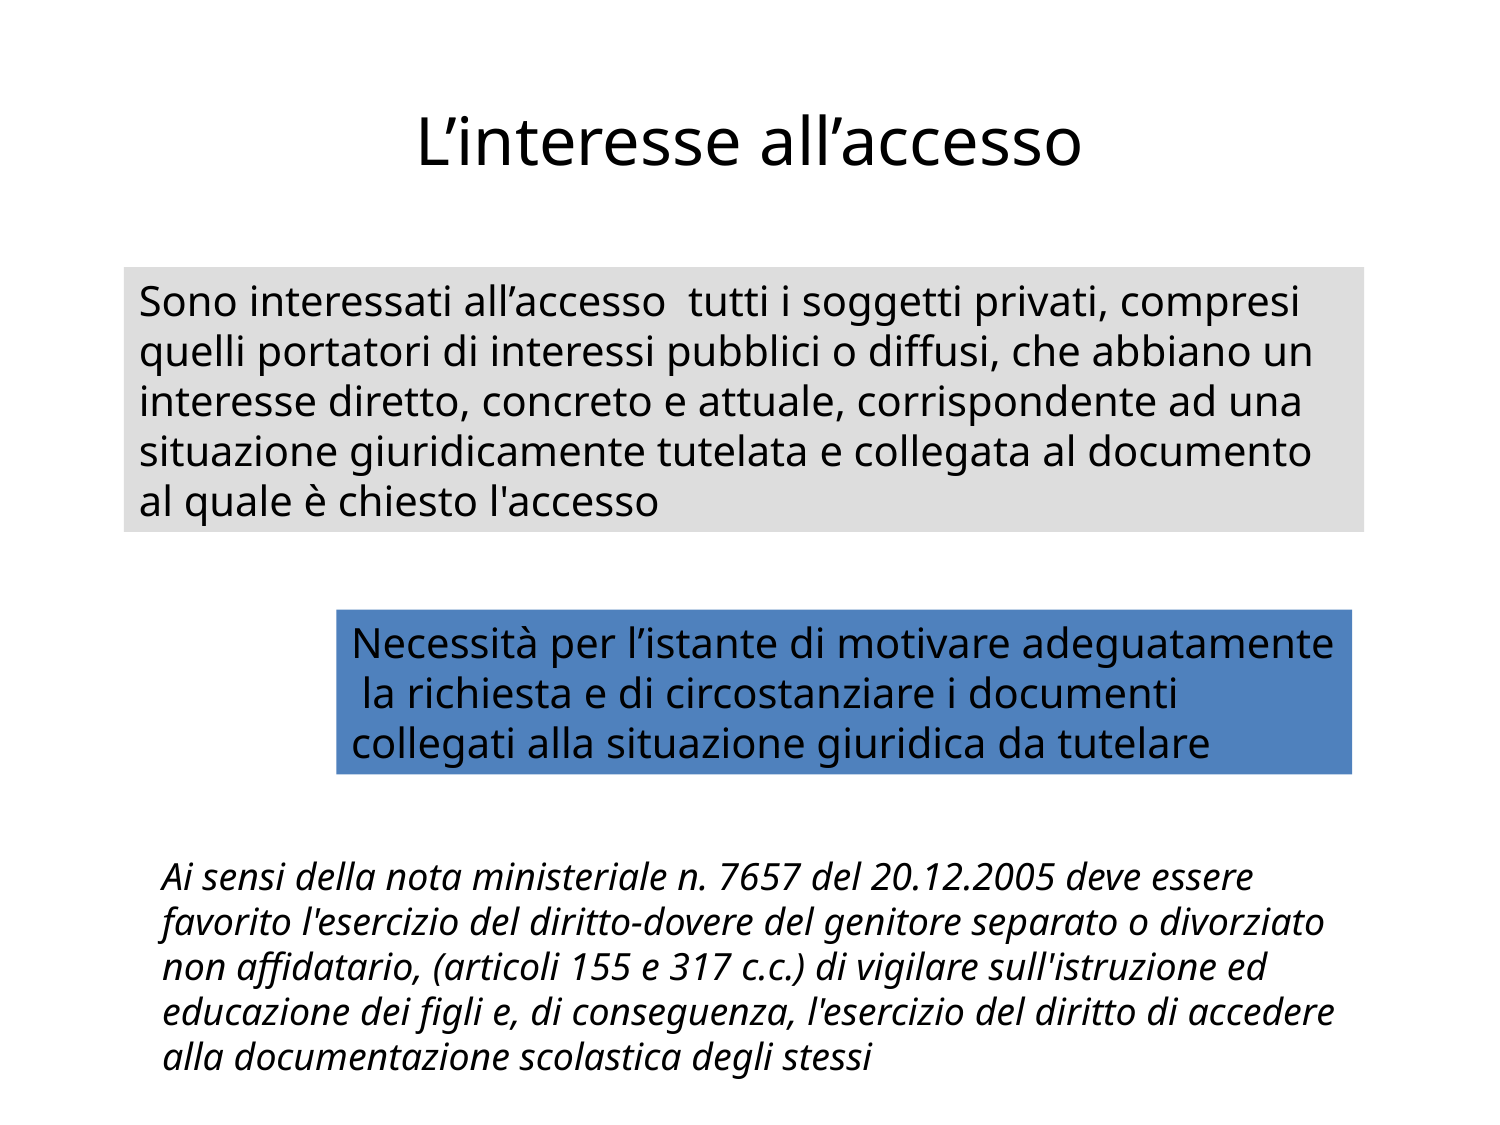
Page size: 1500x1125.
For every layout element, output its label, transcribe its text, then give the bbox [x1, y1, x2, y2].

text_box Ai sensi della nota ministeriale n. 7657 del 20.12.2005 deve essere favorito l'esercizio del diritto-dovere del genitore separato o divorziato non affidatario, (articoli 155 e 317 c.c.) di vigilare sull'istruzione ed educazione dei figli e, di conseguenza, l'esercizio del diritto di accedere alla documentazione scolastica degli stessi [147, 846, 1353, 1086]
text_box Necessità per l’istante di motivare adeguatamente la richiesta e di circostanziare i documenti collegati alla situazione giuridica da tutelare [336, 609, 1353, 775]
text_box Sono interessati all’accesso tutti i soggetti privati, compresi quelli portatori di interessi pubblici o diffusi, che abbiano un interesse diretto, concreto e attuale, corrispondente ad una situazione giuridicamente tutelata e collegata al documento al quale è chiesto l'accesso [123, 267, 1365, 532]
title L’interesse all’accesso [74, 44, 1426, 233]
